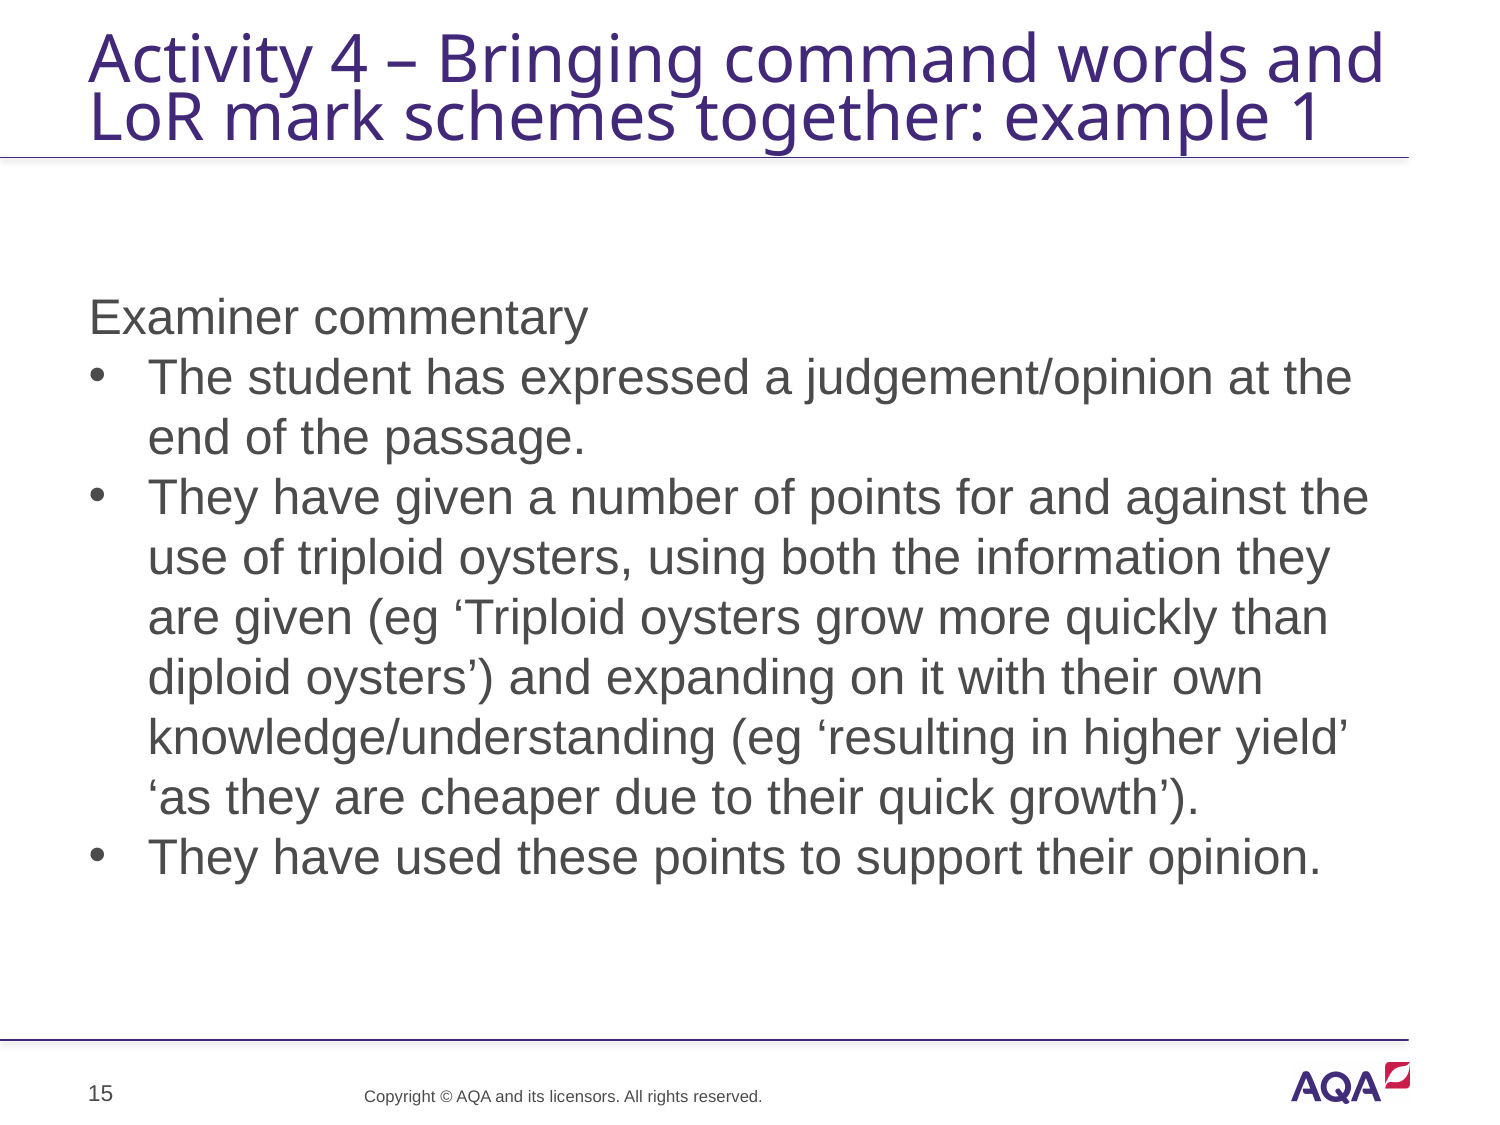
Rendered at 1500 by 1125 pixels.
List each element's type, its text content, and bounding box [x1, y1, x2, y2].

list Examiner commentary The student has expressed a judgement/opinion at the end of the passage. They have given a number of points for and against the use of triploid oysters, using both the information they are given (eg ‘Triploid oysters grow more quickly than diploid oysters’) and expanding on it with their own knowledge/understanding (eg ‘resulting in higher yield’ ‘as they are cheaper due to their quick growth’). They have used these points to support their opinion. [88, 284, 1409, 1007]
footer Copyright © AQA and its licensors. All rights reserved. [324, 1084, 764, 1124]
picture [1291, 1062, 1410, 1104]
title Activity 4 – Bringing command words and LoR mark schemes together: example 1 [88, 37, 1409, 108]
slide_number 15 [72, 1062, 188, 1123]
